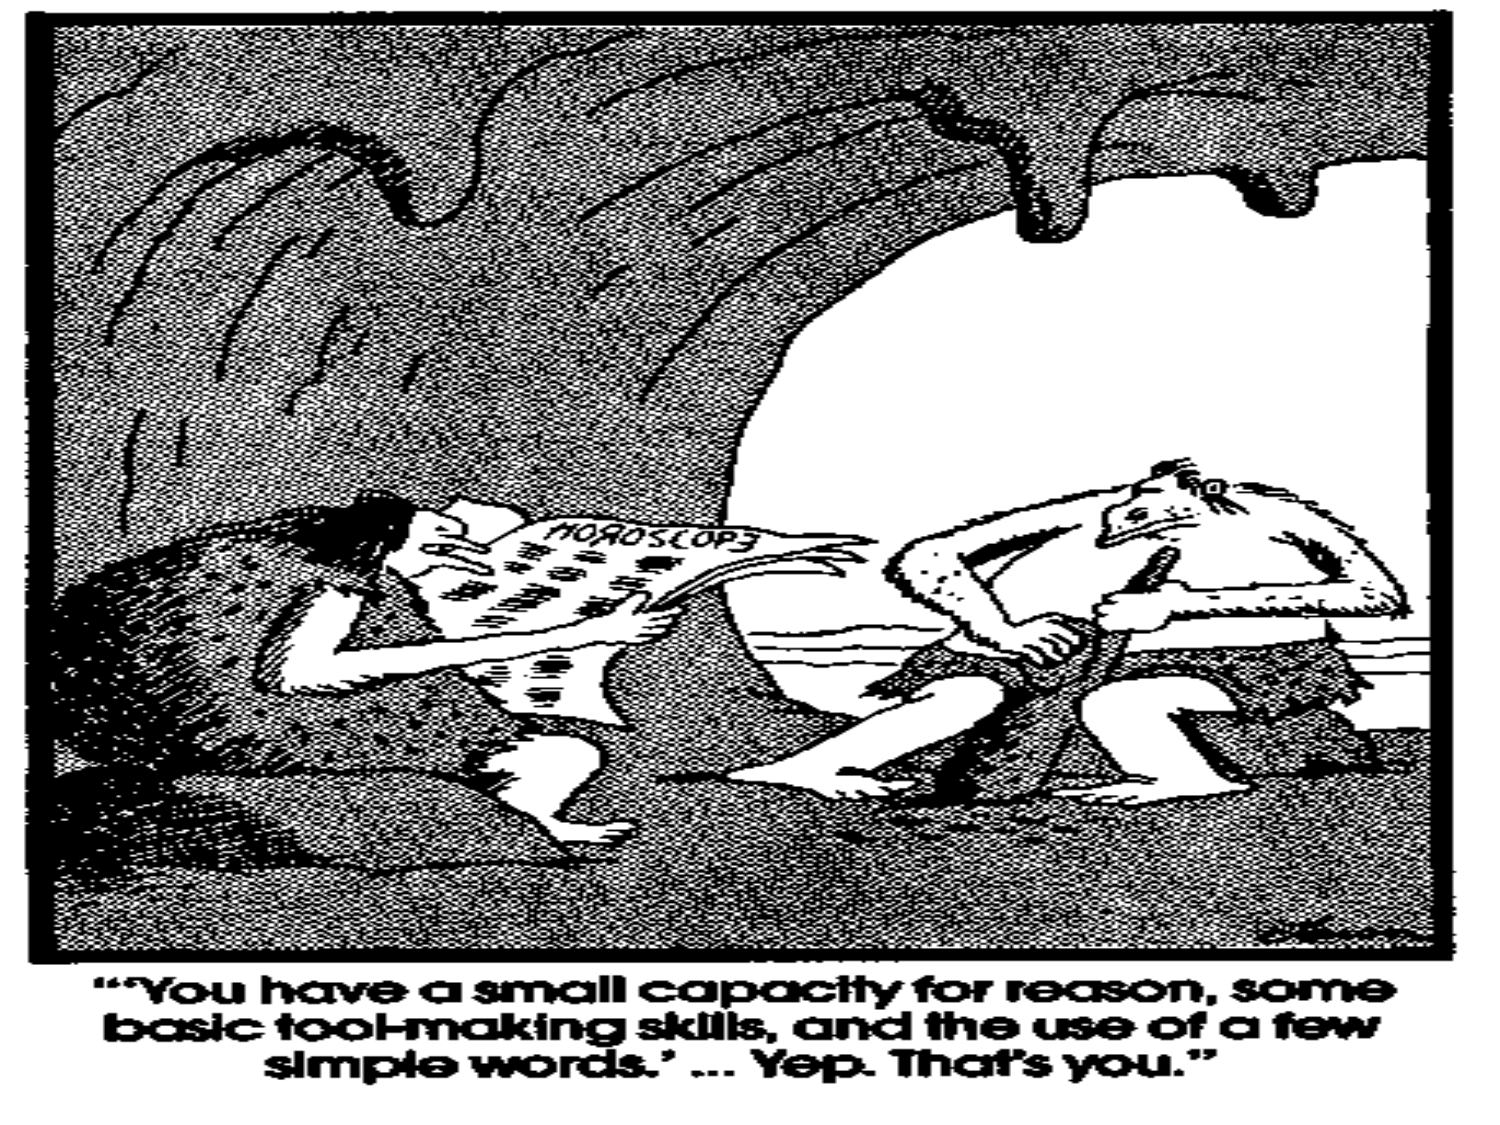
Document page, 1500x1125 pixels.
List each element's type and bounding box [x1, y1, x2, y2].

list [0, 0, 1500, 1125]
